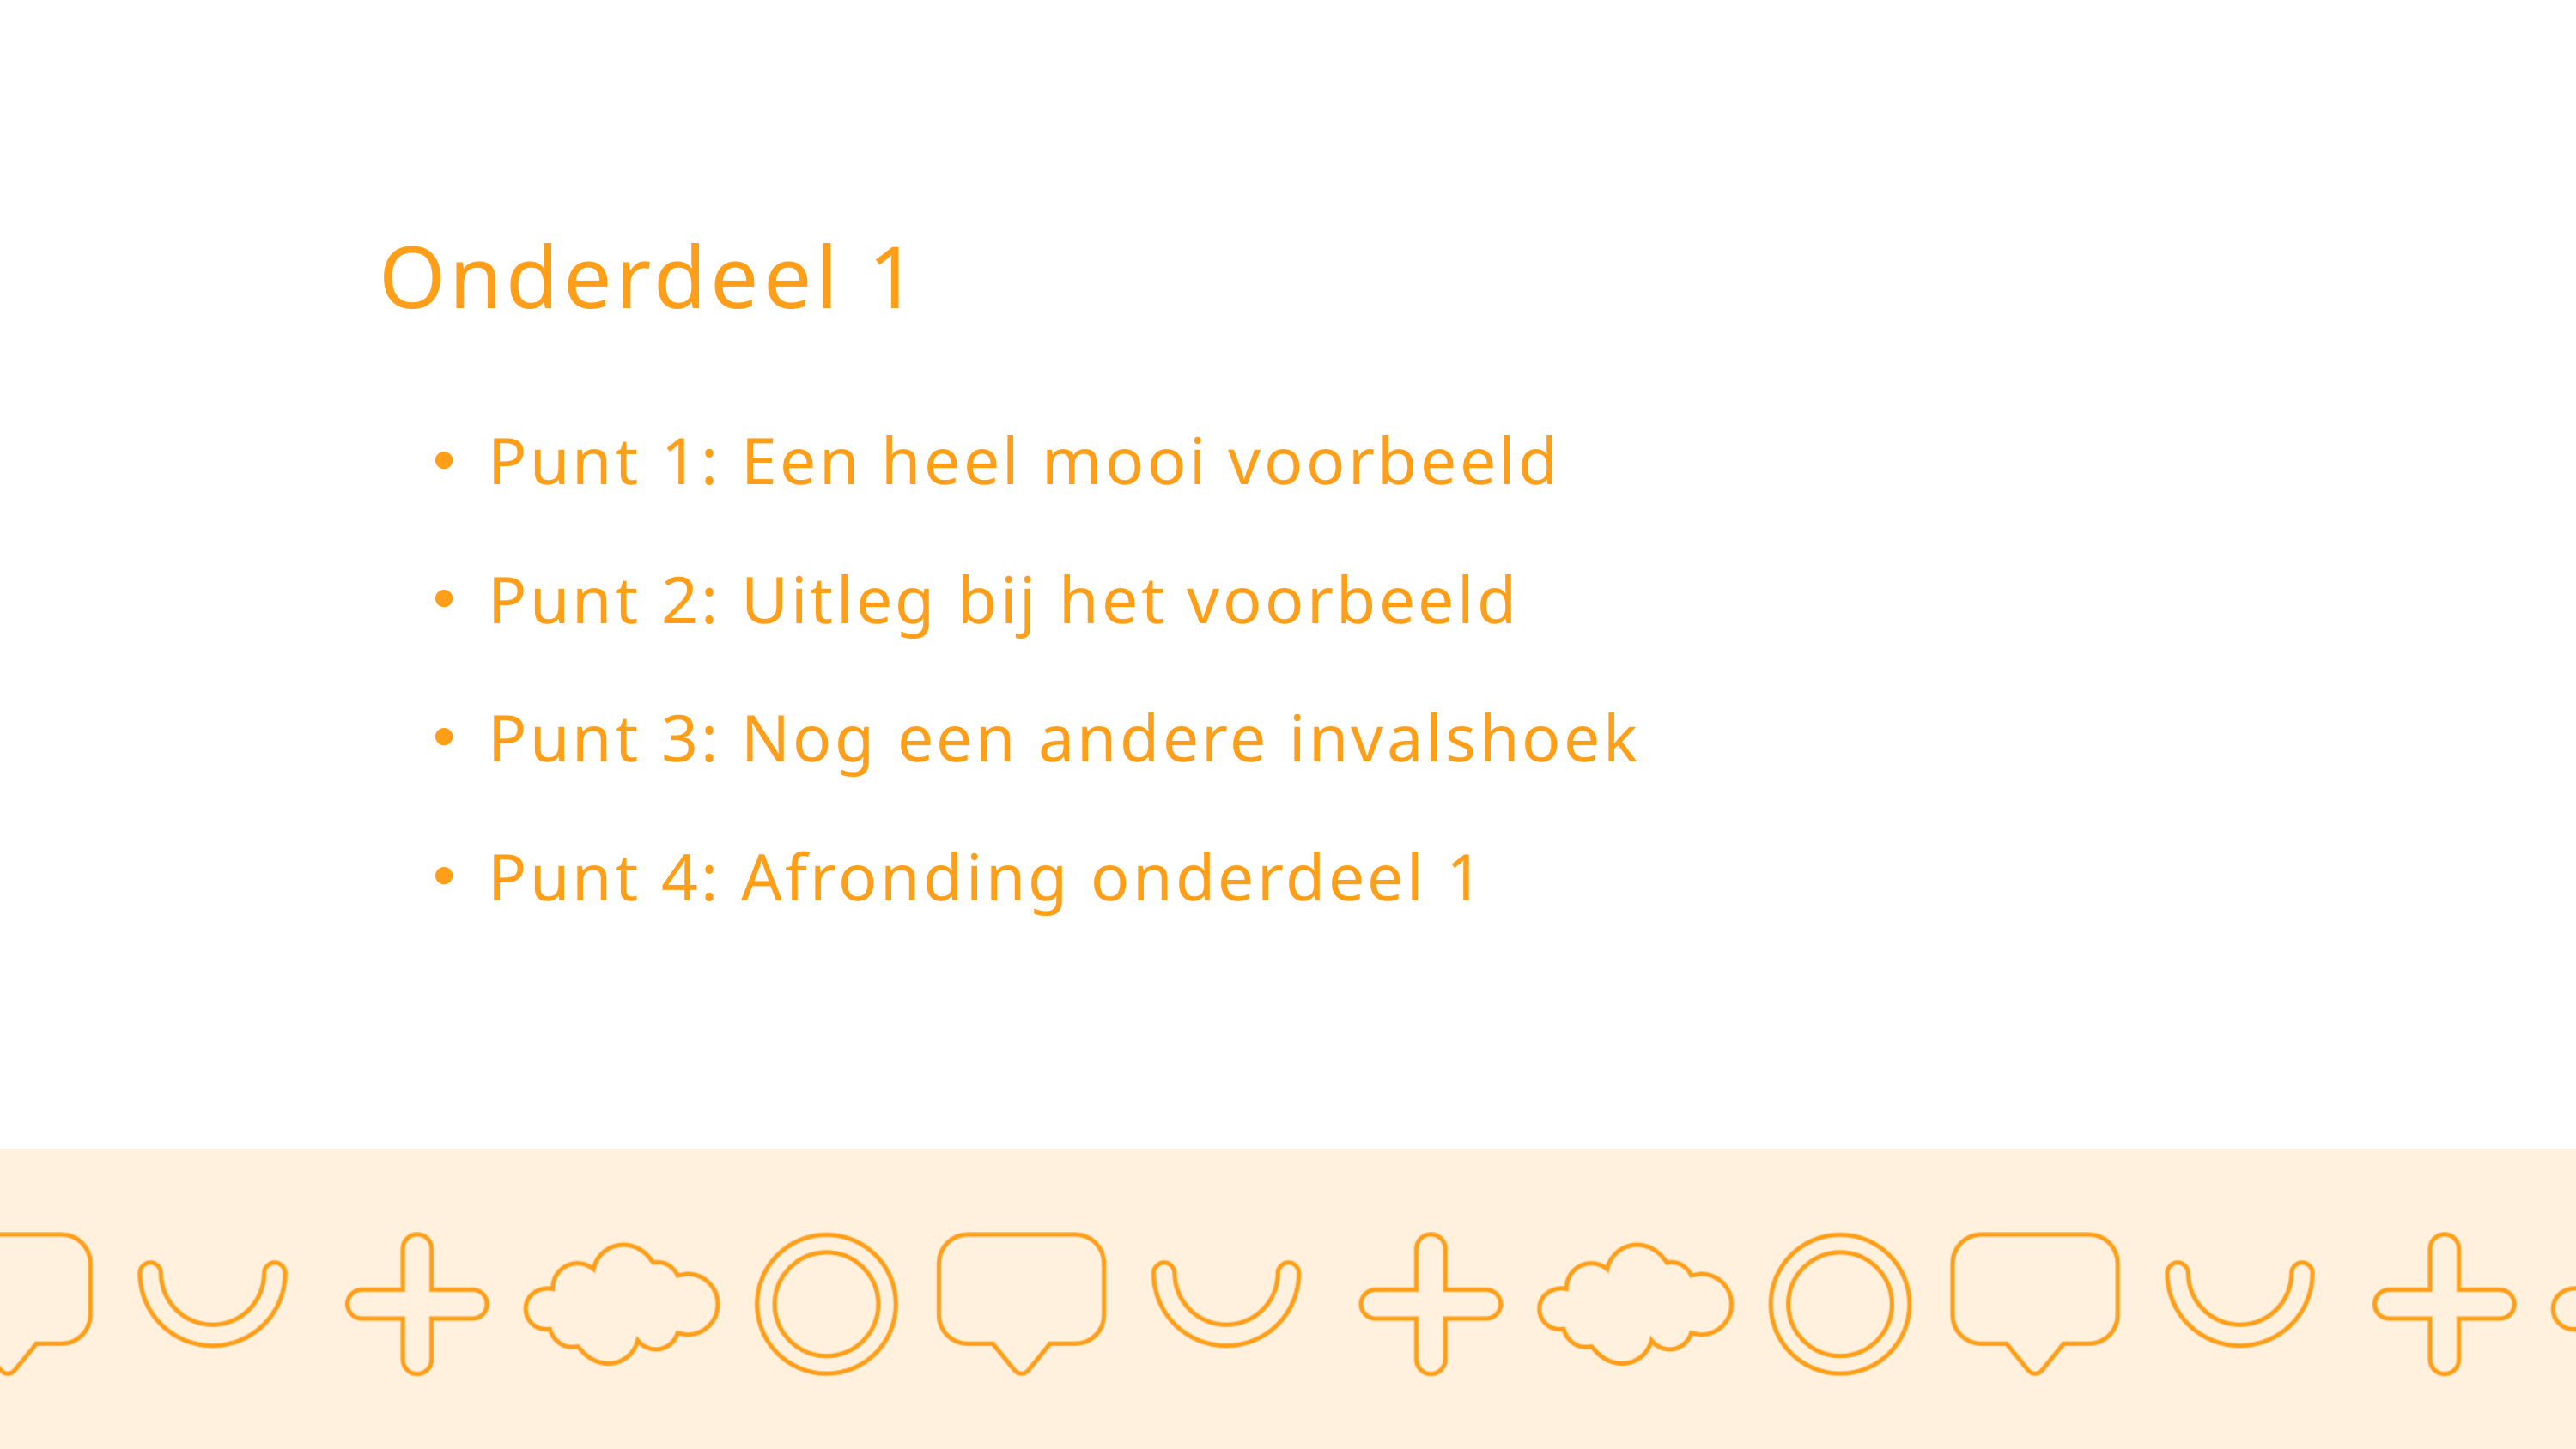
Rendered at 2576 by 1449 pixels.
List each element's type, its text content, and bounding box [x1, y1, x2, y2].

text_box Onderdeel 1 [378, 205, 1024, 326]
text_box [0, 1127, 2576, 1449]
text_box Punt 1: Een heel mooi voorbeeld Punt 2: Uitleg bij het voorbeeld Punt 3: Nog een andere invalshoek Punt 4: Afronding onderdeel 1 [378, 359, 2176, 914]
